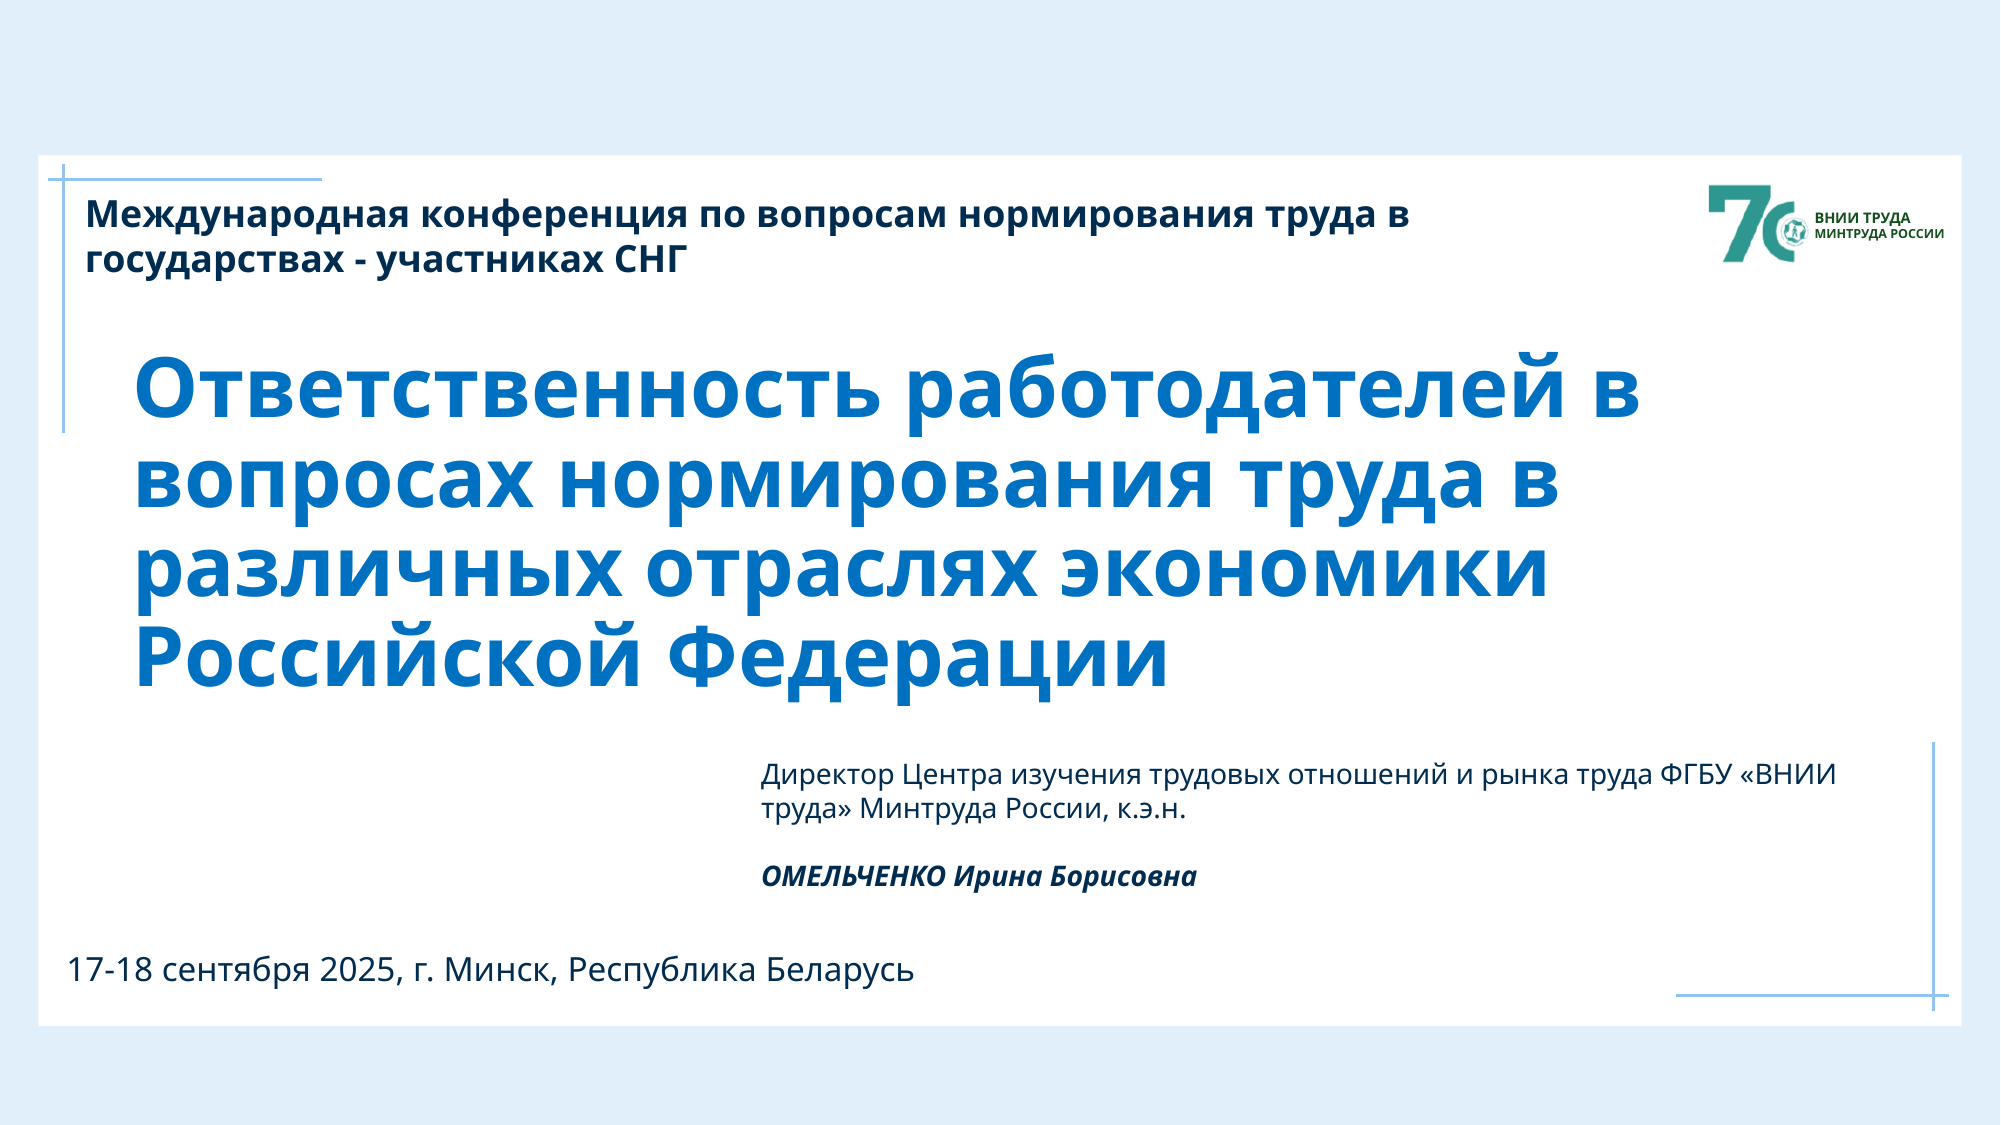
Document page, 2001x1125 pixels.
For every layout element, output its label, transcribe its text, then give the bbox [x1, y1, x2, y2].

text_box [1702, 182, 1948, 268]
text_box Директор Центра изучения трудовых отношений и рынка труда ФГБУ «ВНИИ труда» Минтруда России, к.э.н. ОМЕЛЬЧЕНКО Ирина Борисовна [746, 749, 1929, 901]
text_box Международная конференция по вопросам нормирования труда в государствах - участниках СНГ [70, 183, 1460, 288]
text_box Ответственность работодателей в вопросах нормирования труда в различных отраслях экономики Российской Федерации [117, 249, 1727, 801]
text_box 17-18 сентября 2025, г. Минск, Республика Беларусь [51, 941, 1552, 1045]
